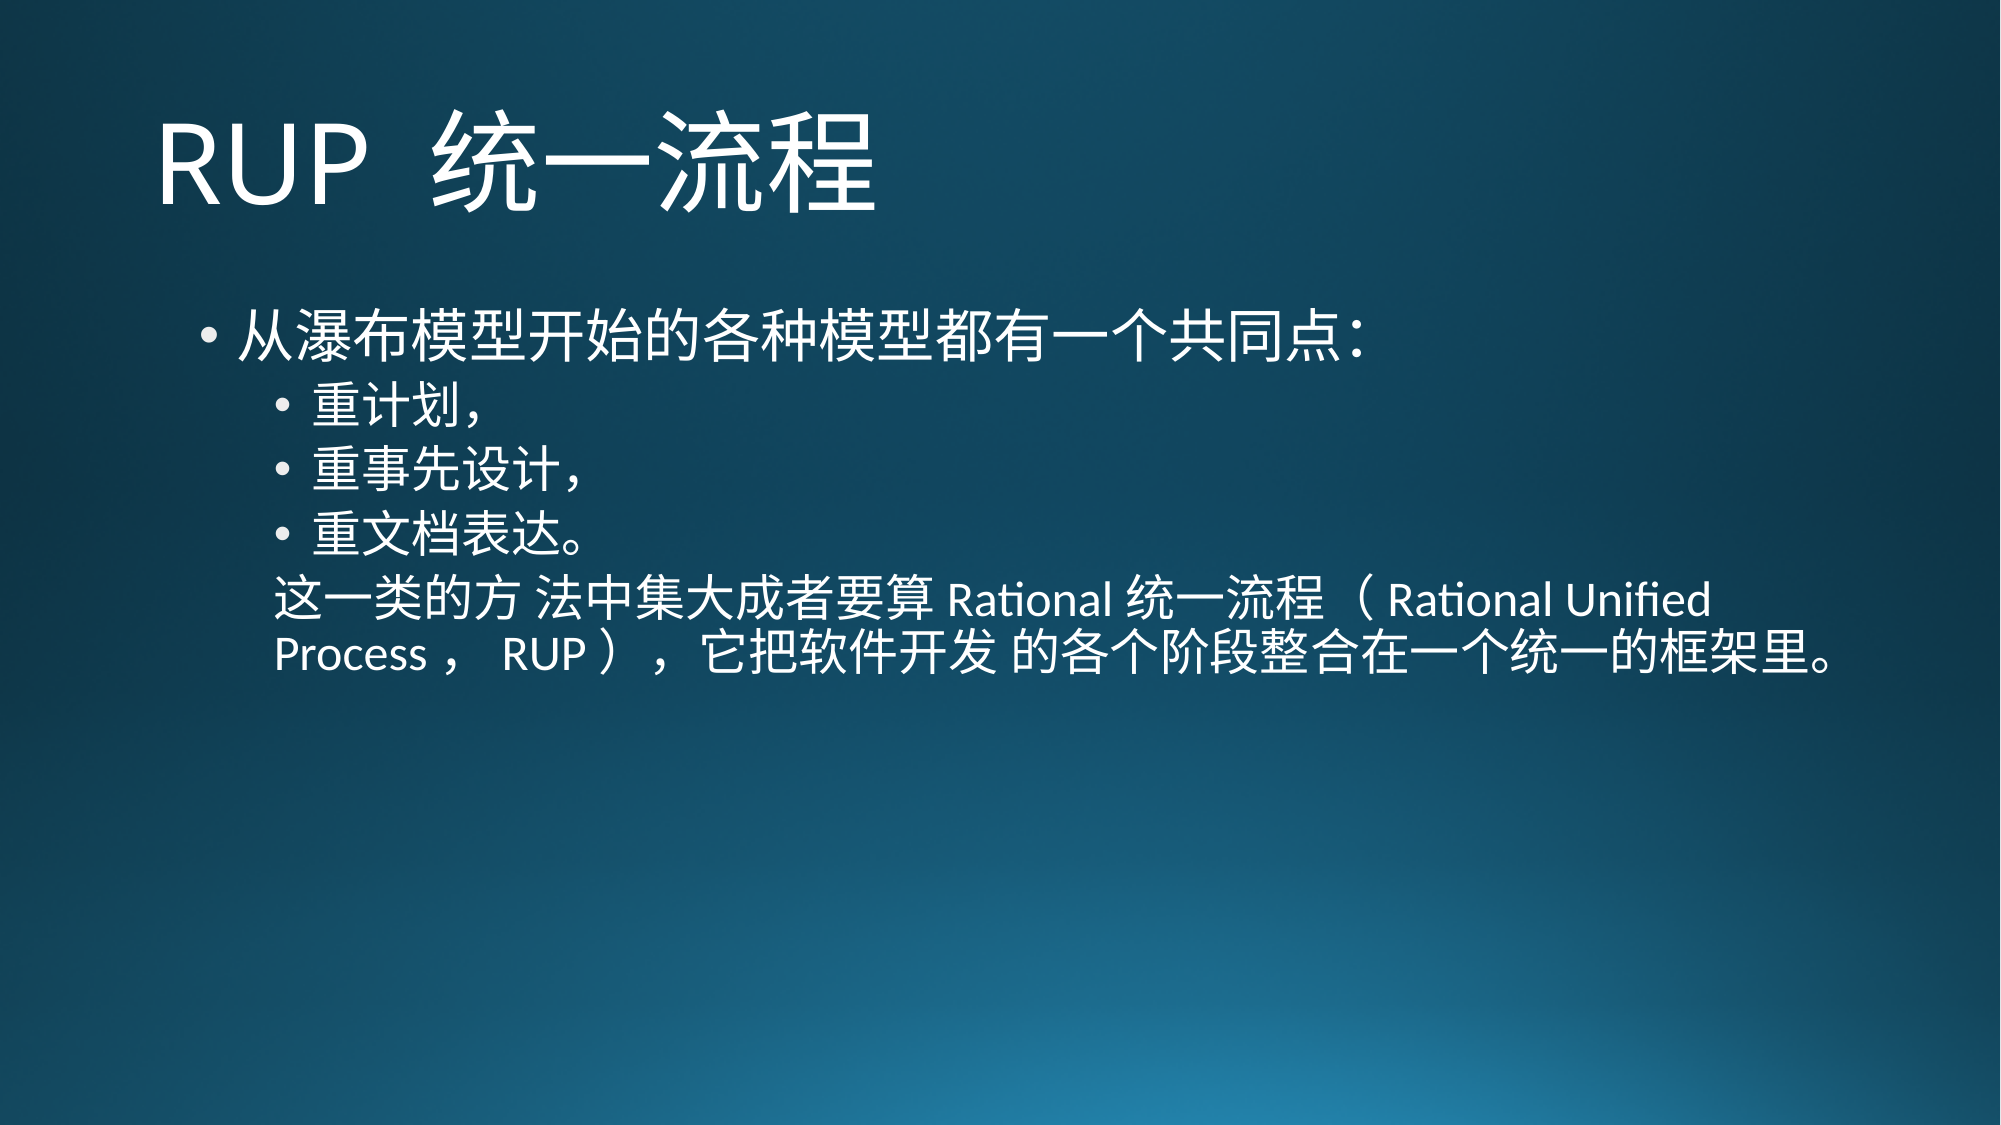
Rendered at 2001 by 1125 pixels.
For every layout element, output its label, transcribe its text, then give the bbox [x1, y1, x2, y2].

list 从瀑布模型开始的各种模型都有一个共同点： 重计划， 重事先设计， 重文档表达。 这一类的方 法中集大成者要算Rational统一流程（Rational Unified Process，RUP），它把软件开发 的各个阶段整合在一个统一的框架里。 [183, 299, 1863, 1014]
title RUP 统一流程 [137, 59, 1863, 278]
picture [0, 0, 2001, 1125]
